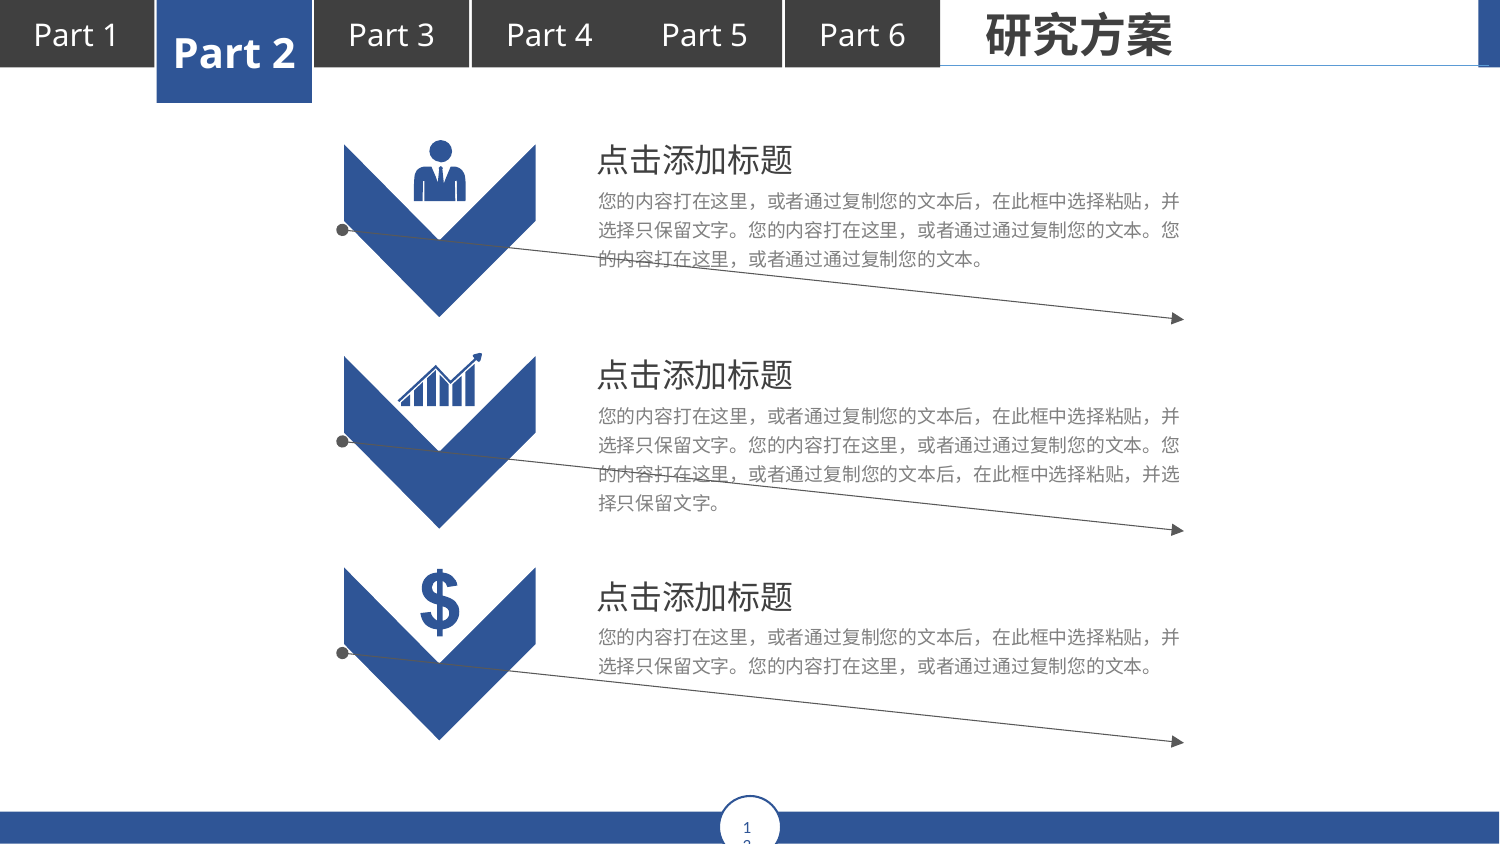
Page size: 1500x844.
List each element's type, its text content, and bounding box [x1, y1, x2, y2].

text_box 您的内容打在这里，或者通过复制您的文本后，在此框中选择粘贴，并选择只保留文字。您的内容打在这里，或者通过通过复制您的文本。您的内容打在这里，或者通过复制您的文本后，在此框中选择粘贴，并选择只保留文字。 [586, 391, 1202, 521]
text_box [352, 444, 511, 531]
text_box 您的内容打在这里，或者通过复制您的文本后，在此框中选择粘贴，并选择只保留文字。您的内容打在这里，或者通过通过复制您的文本。您的内容打在这里，或者通过通过复制您的文本。 [586, 177, 1202, 277]
text_box [352, 655, 511, 743]
text_box [352, 232, 510, 320]
text_box [397, 352, 482, 407]
text_box [420, 568, 460, 637]
text_box 研究方案 [974, 0, 1185, 68]
text_box [413, 166, 466, 202]
text_box 点击添加标题 [585, 335, 866, 395]
text_box [342, 140, 538, 247]
text_box [429, 140, 453, 163]
text_box 点击添加标题 [585, 120, 866, 180]
text_box 点击添加标题 [585, 556, 866, 616]
text_box 您的内容打在这里，或者通过复制您的文本后，在此框中选择粘贴，并选择只保留文字。您的内容打在这里，或者通过通过复制您的文本。 [586, 613, 1202, 684]
text_box [342, 351, 538, 458]
text_box [342, 563, 538, 670]
